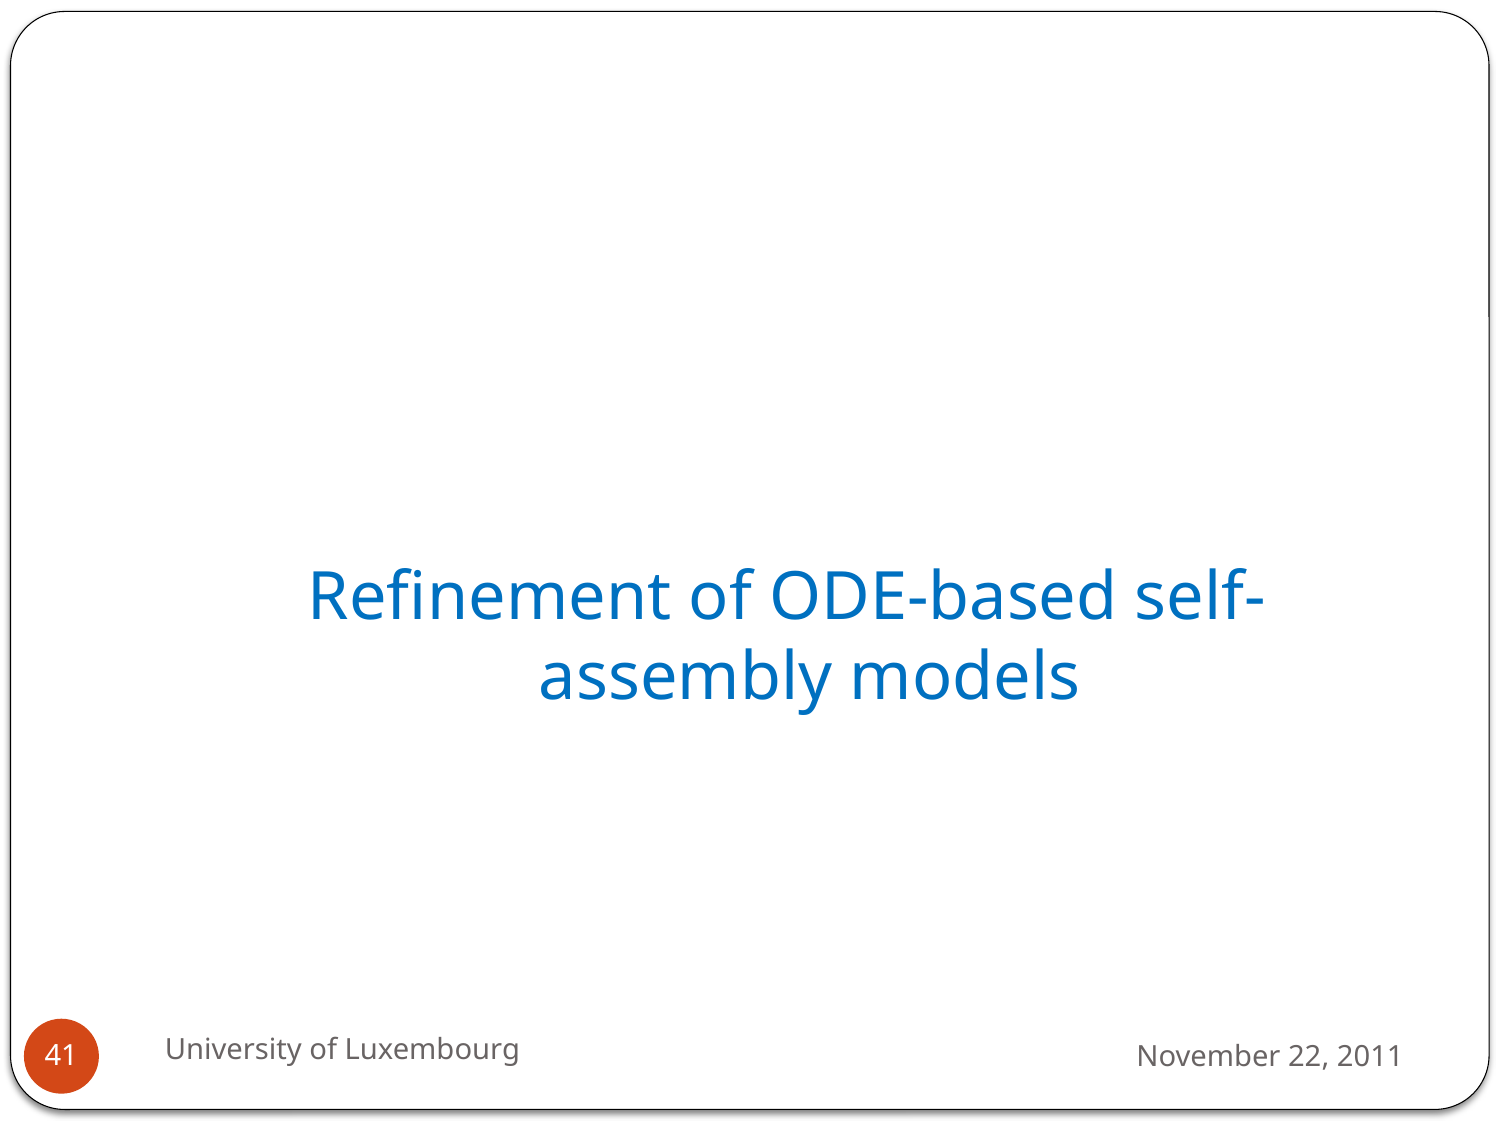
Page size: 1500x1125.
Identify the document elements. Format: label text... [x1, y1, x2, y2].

slide_number 41 [23, 1018, 99, 1094]
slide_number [1012, 1015, 1419, 1094]
list Refinement of ODE-based self-assembly models [150, 237, 1425, 988]
footer University of Luxembourg [150, 1012, 800, 1088]
